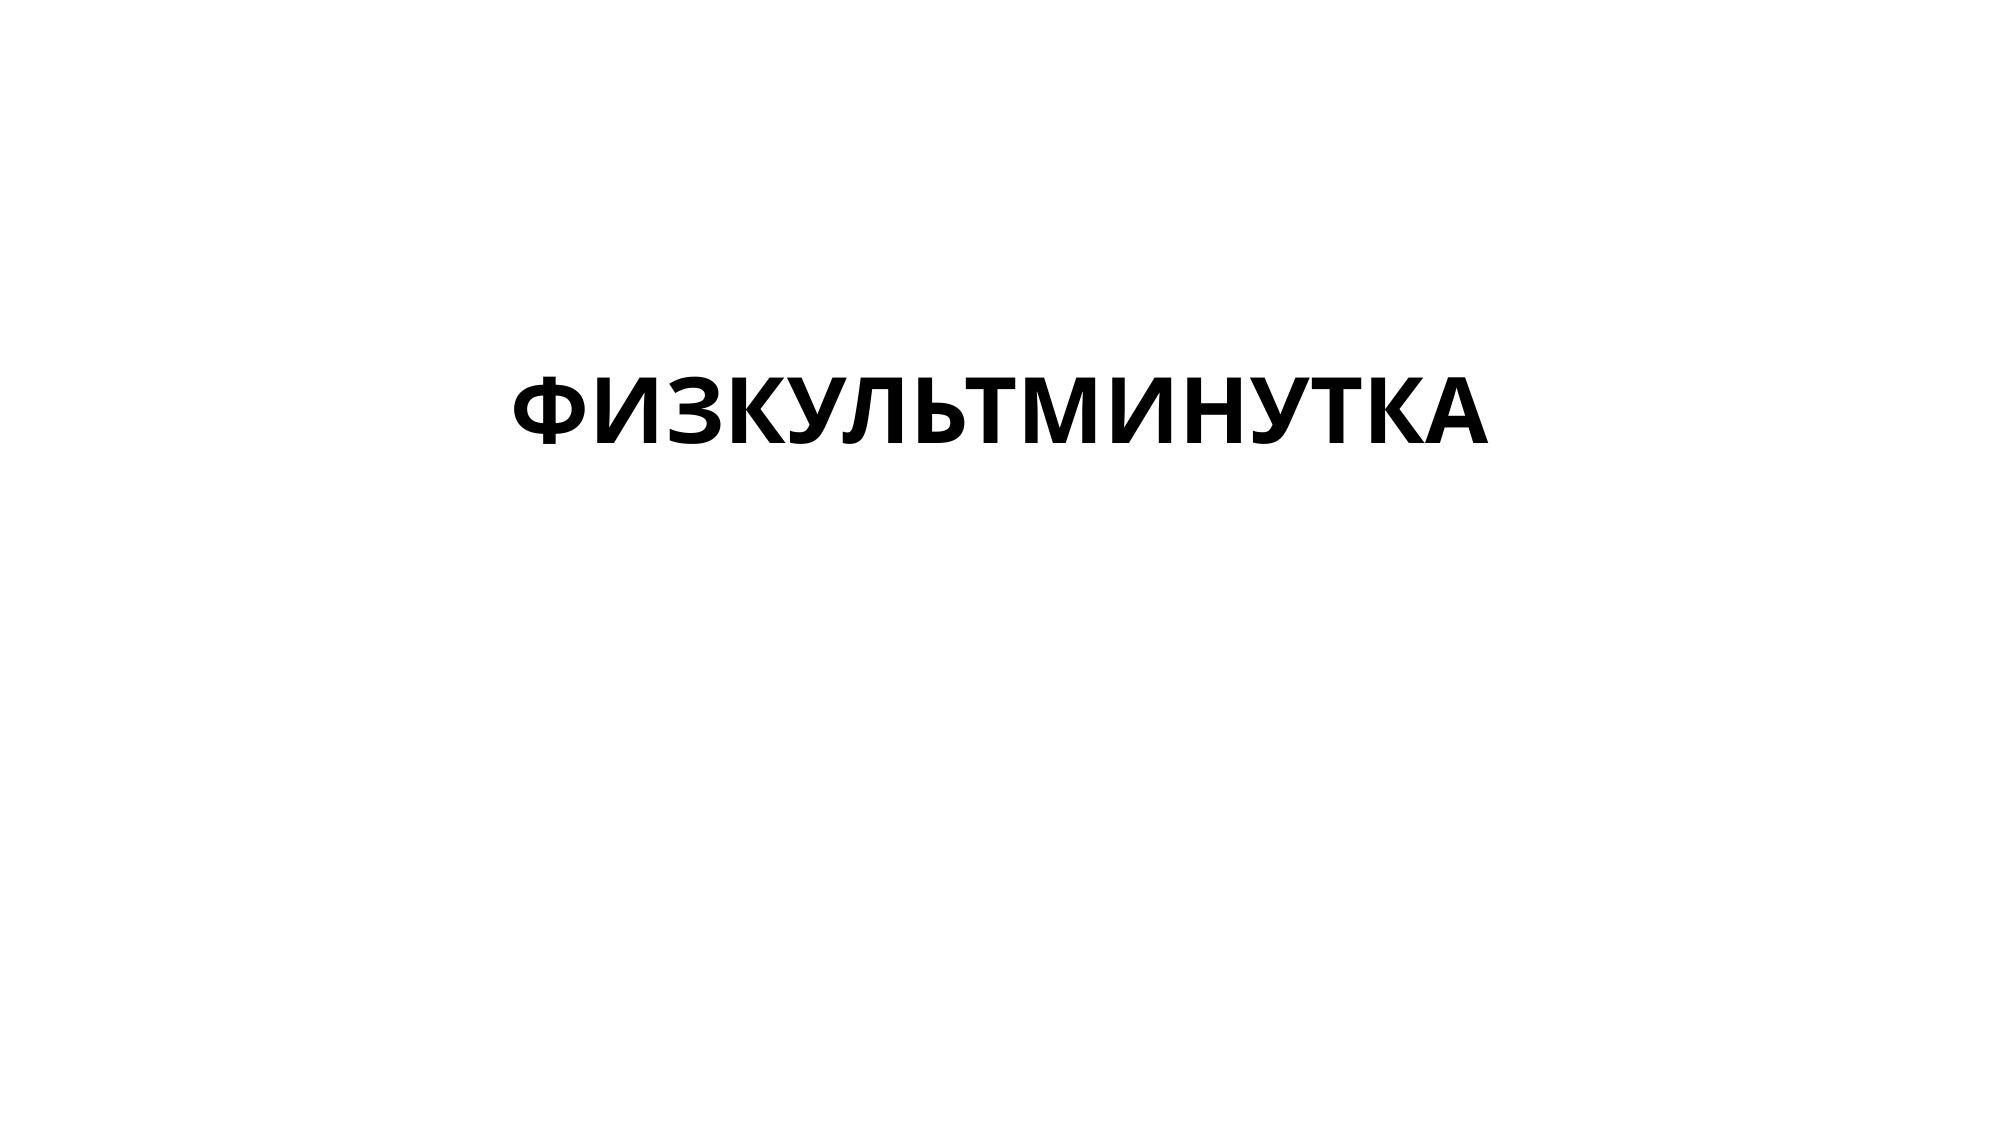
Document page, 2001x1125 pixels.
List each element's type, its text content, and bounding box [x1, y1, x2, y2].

title ФИЗКУЛЬТМИНУТКА [137, 59, 1863, 769]
